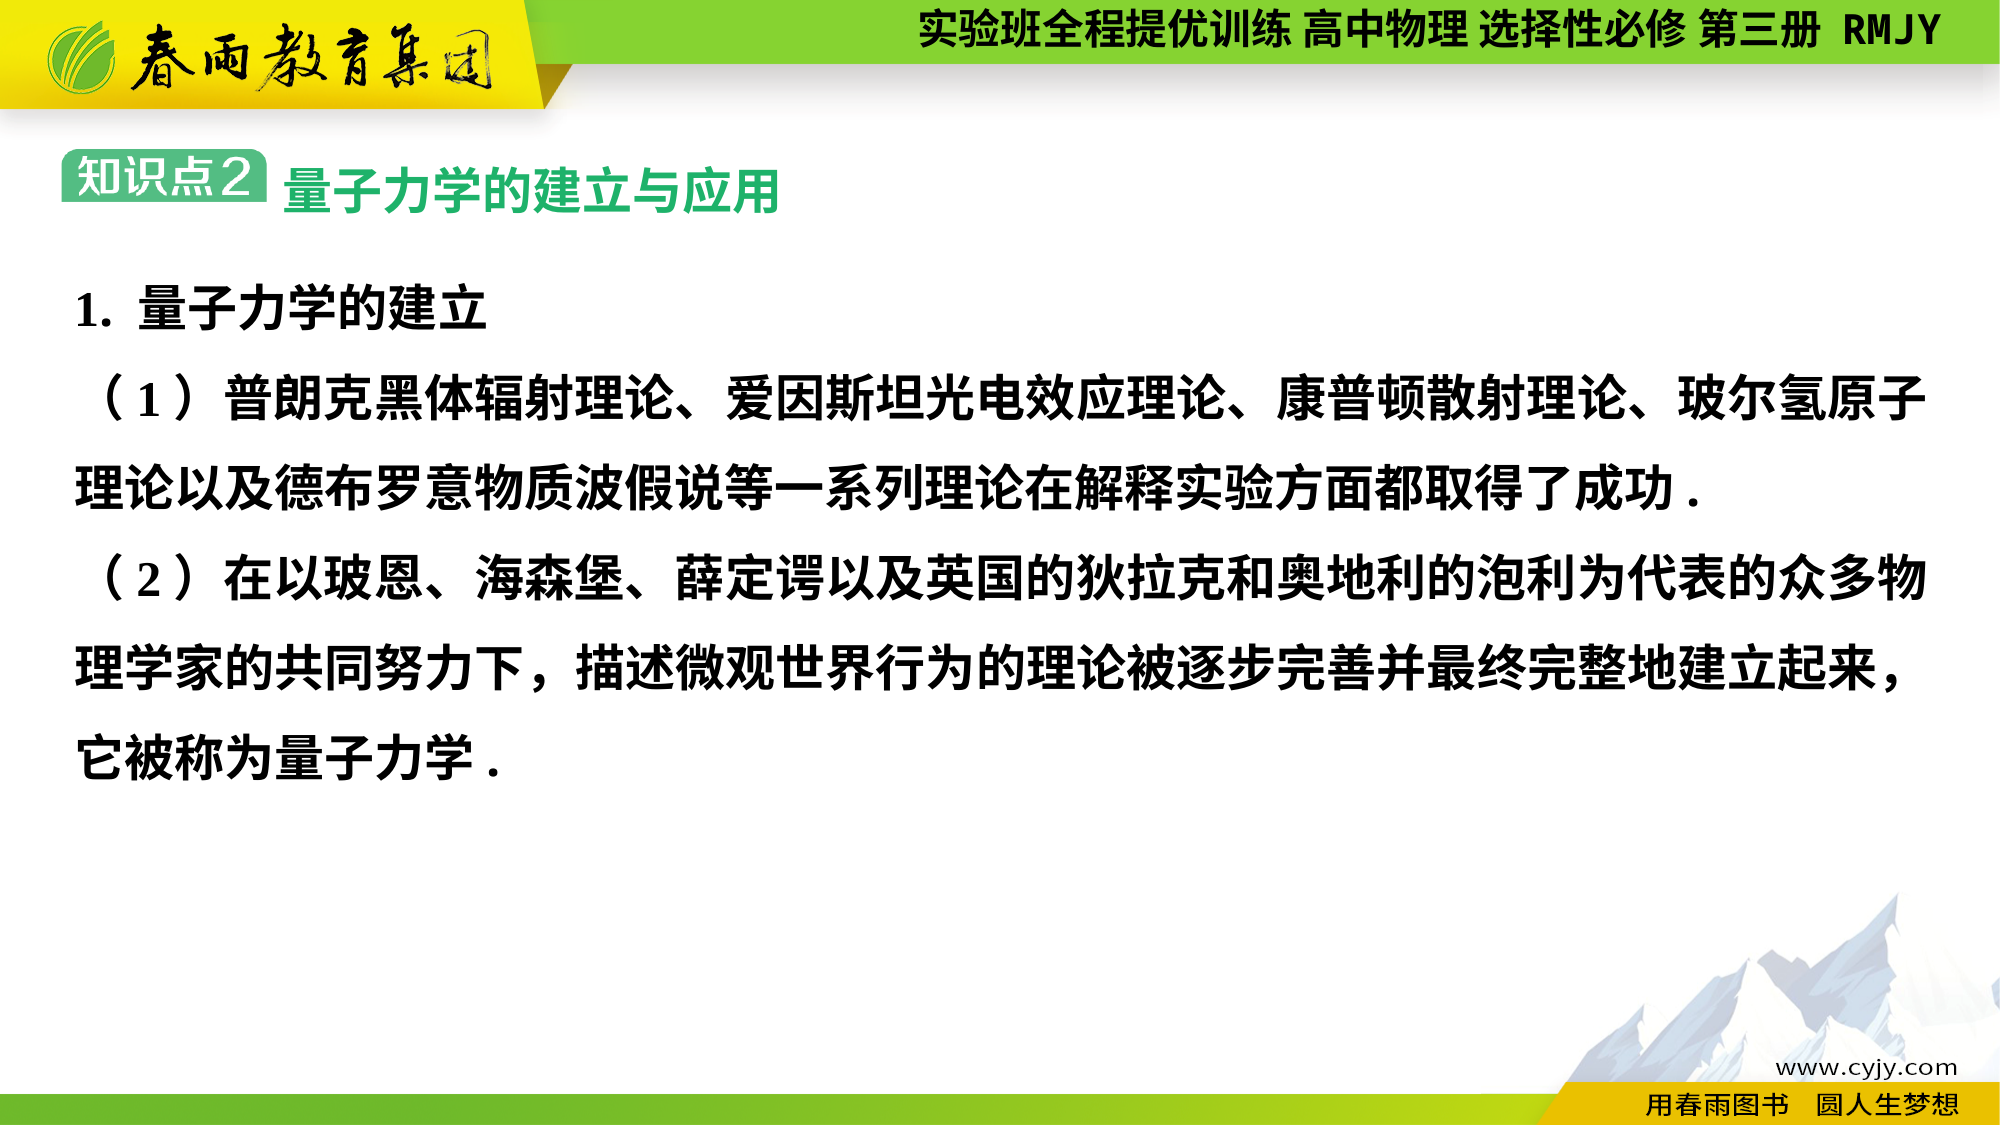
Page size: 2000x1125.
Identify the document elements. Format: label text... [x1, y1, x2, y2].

text_box 量子力学的建立与应用 [267, 122, 1944, 228]
list 1. 量子力学的建立 （1）普朗克黑体辐射理论、爱因斯坦光电效应理论、康普顿散射理论、玻尔氢原子理论以及德布罗意物质波假说等一系列理论在解释实验方面都取得了成功. （2）在以玻恩、海森堡、薛定谔以及英国的狄拉克和奥地利的泡利为代表的众多物理学家的共同努力下，描述微观世界行为的理论被逐步完善并最终完整地建立起来，它被称为量子力学. [59, 239, 1944, 789]
picture [0, 0, 2000, 1125]
